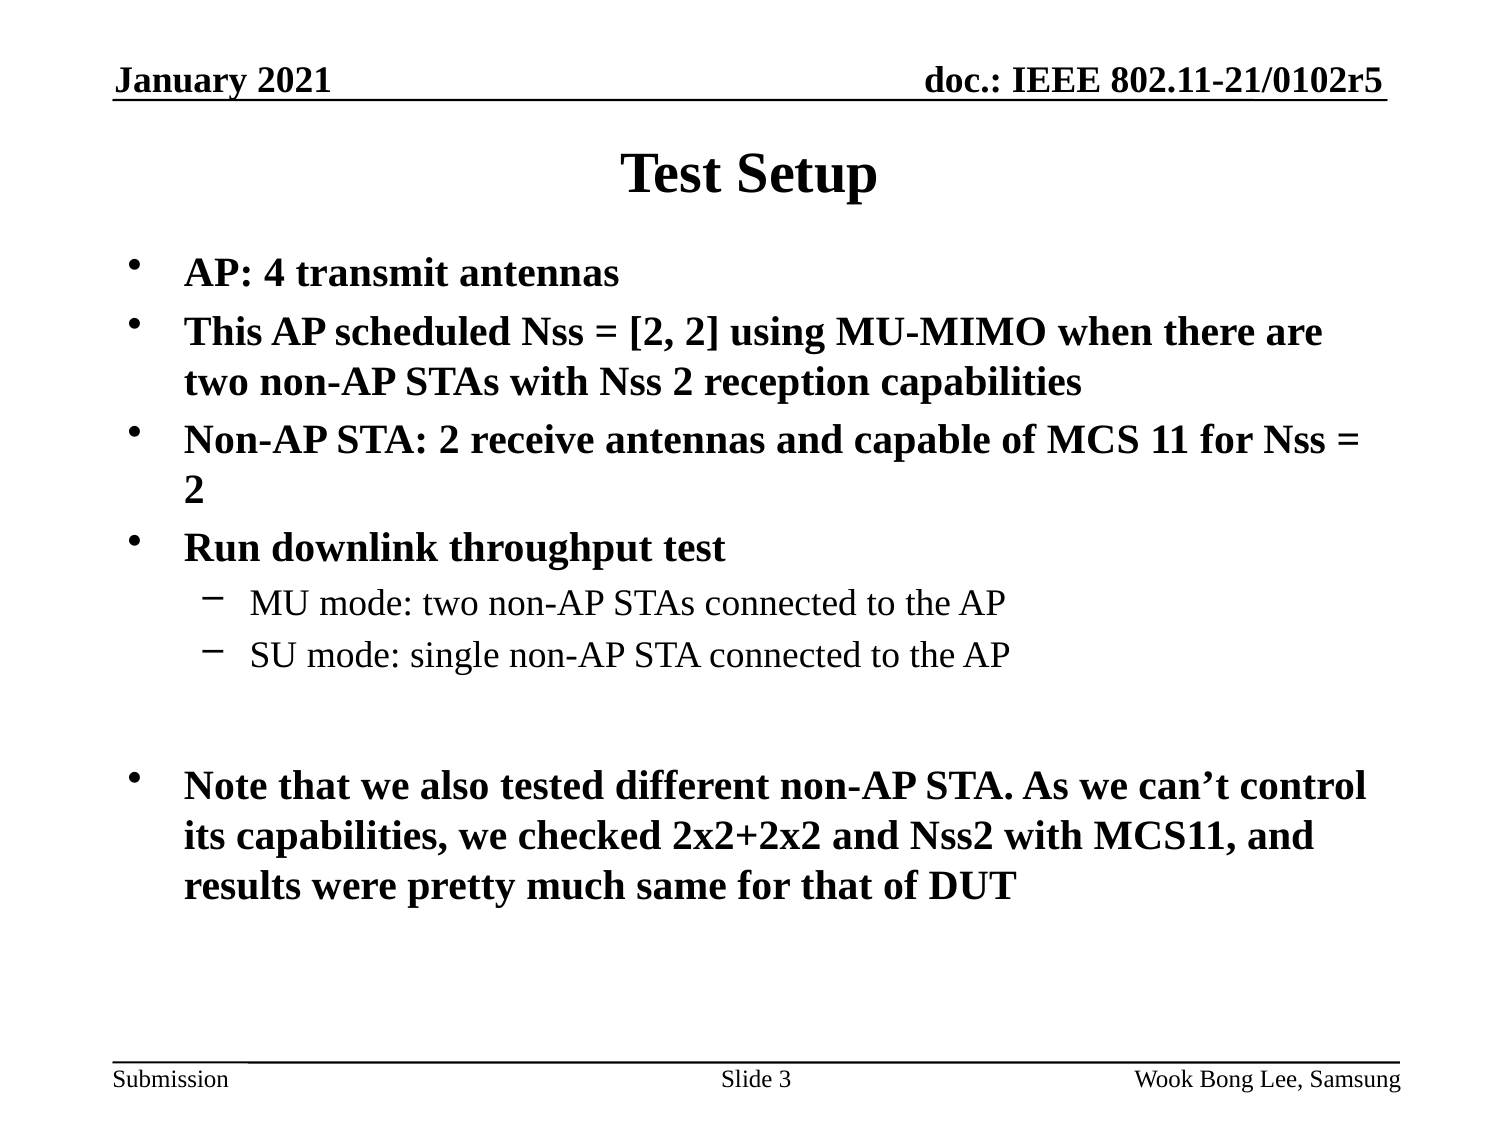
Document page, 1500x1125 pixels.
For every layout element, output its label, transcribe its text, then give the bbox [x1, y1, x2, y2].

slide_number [114, 54, 335, 101]
slide_number Slide 3 [712, 1061, 800, 1093]
title Test Setup [112, 112, 1388, 226]
footer Wook Bong Lee, Samsung [1130, 1061, 1402, 1093]
list AP: 4 transmit antennas This AP scheduled Nss = [2, 2] using MU-MIMO when there are two non-AP STAs with Nss 2 reception capabilities Non-AP STA: 2 receive antennas and capable of MCS 11 for Nss = 2 Run downlink throughput test MU mode: two non-AP STAs connected to the AP SU mode: single non-AP STA connected to the AP Note that we also tested different non-AP STA. As we can’t control its capabilities, we checked 2x2+2x2 and Nss2 with MCS11, and results were pretty much same for that of DUT [112, 237, 1388, 1001]
